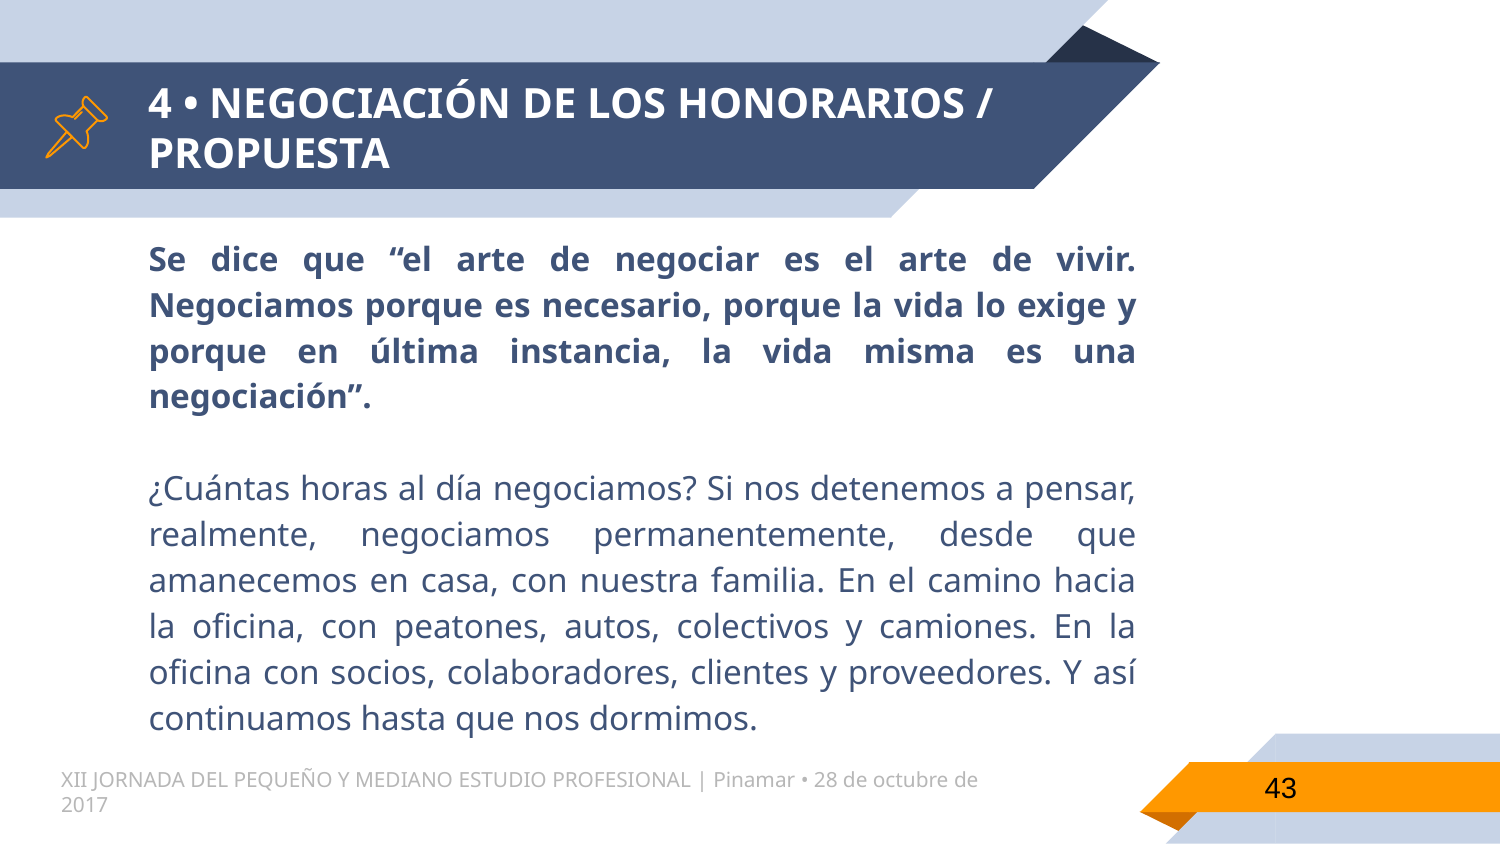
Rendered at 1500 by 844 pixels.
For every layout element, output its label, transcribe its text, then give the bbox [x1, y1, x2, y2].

text_box Se dice que “el arte de negociar es el arte de vivir. Negociamos porque es necesario, porque la vida lo exige y porque en última instancia, la vida misma es una negociación”. ¿Cuántas horas al día negociamos? Si nos detenemos a pensar, realmente, negociamos permanentemente, desde que amanecemos en casa, con nuestra familia. En el camino hacia la oficina, con peatones, autos, colectivos y camiones. En la oficina con socios, colaboradores, clientes y proveedores. Y así continuamos hasta que nos dormimos. [133, 217, 1153, 791]
title 4 • NEGOCIACIÓN DE LOS HONORARIOS / PROPUESTA [133, 64, 1101, 190]
slide_number 43 [1249, 760, 1494, 813]
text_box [46, 96, 108, 158]
